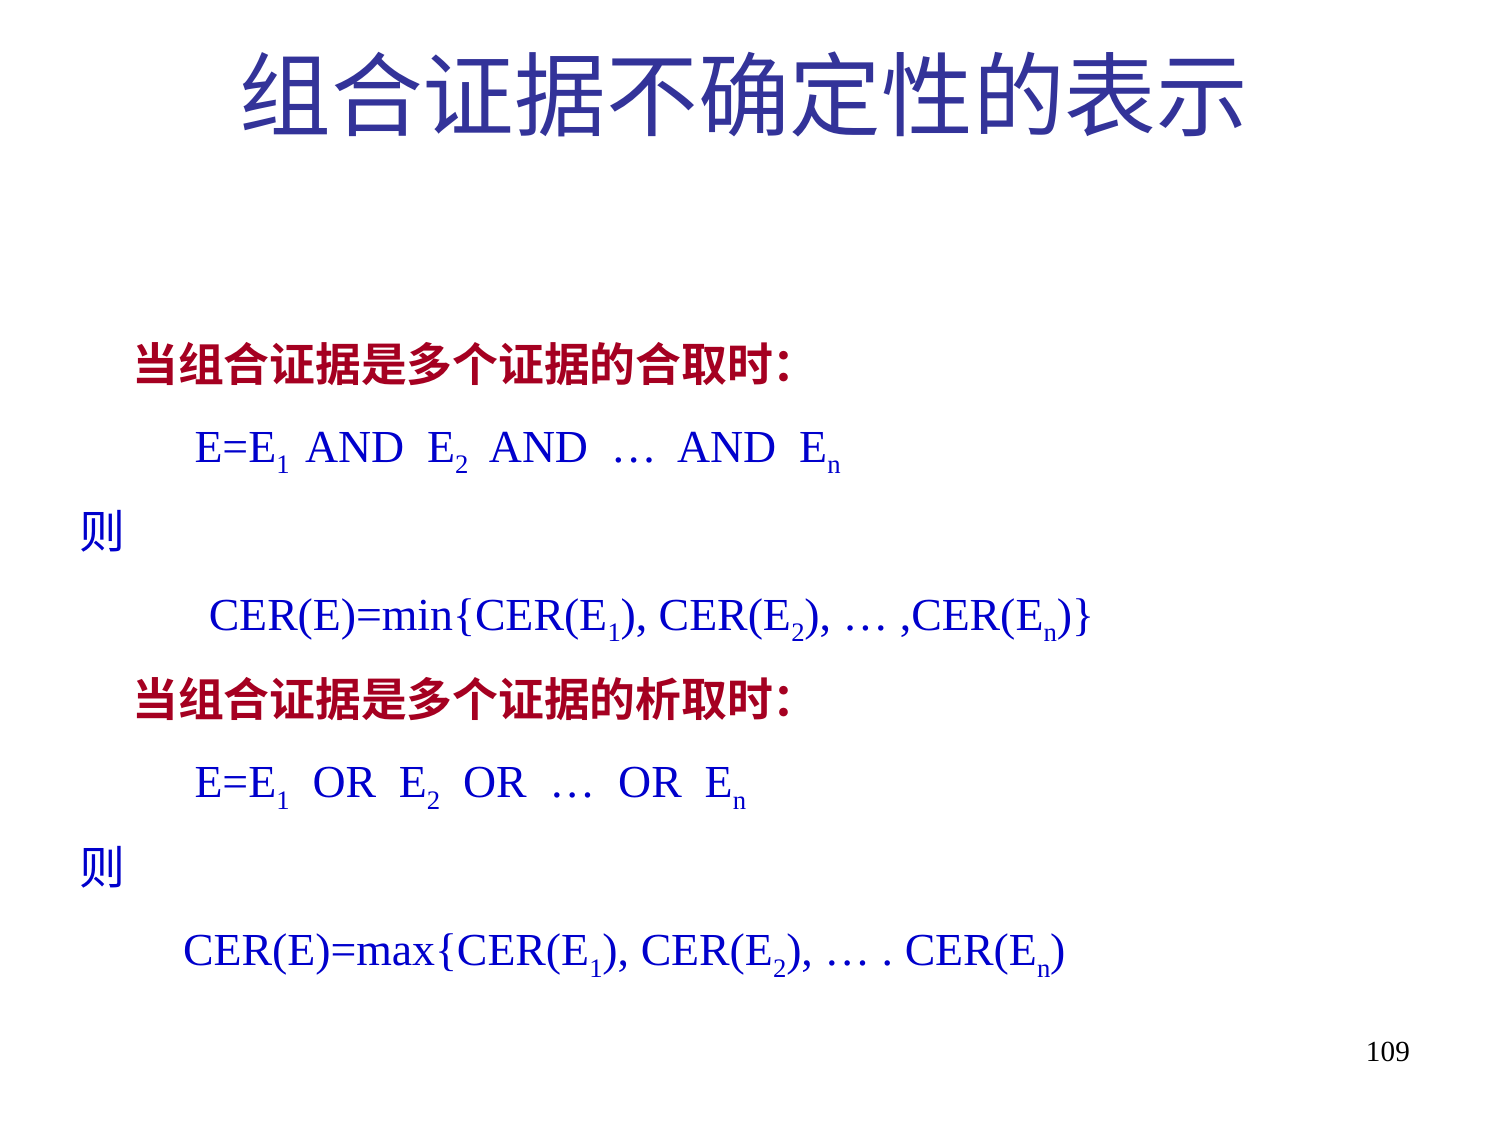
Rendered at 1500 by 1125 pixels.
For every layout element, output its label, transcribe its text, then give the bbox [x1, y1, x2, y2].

text_box 组合证据不确定性的表示 [147, 31, 1341, 155]
text_box 当组合证据是多个证据的合取时： E=E1 AND E2 AND … AND En 则 CER(E)=min{CER(E1), CER(E2), … ,CER(En)} 当组合证据是多个证据的析取时： E=E1 OR E2 OR … OR En 则 CER(E)=max{CER(E1), CER(E2), … . CER(En) [64, 308, 1418, 990]
slide_number 109 [1074, 1024, 1425, 1103]
